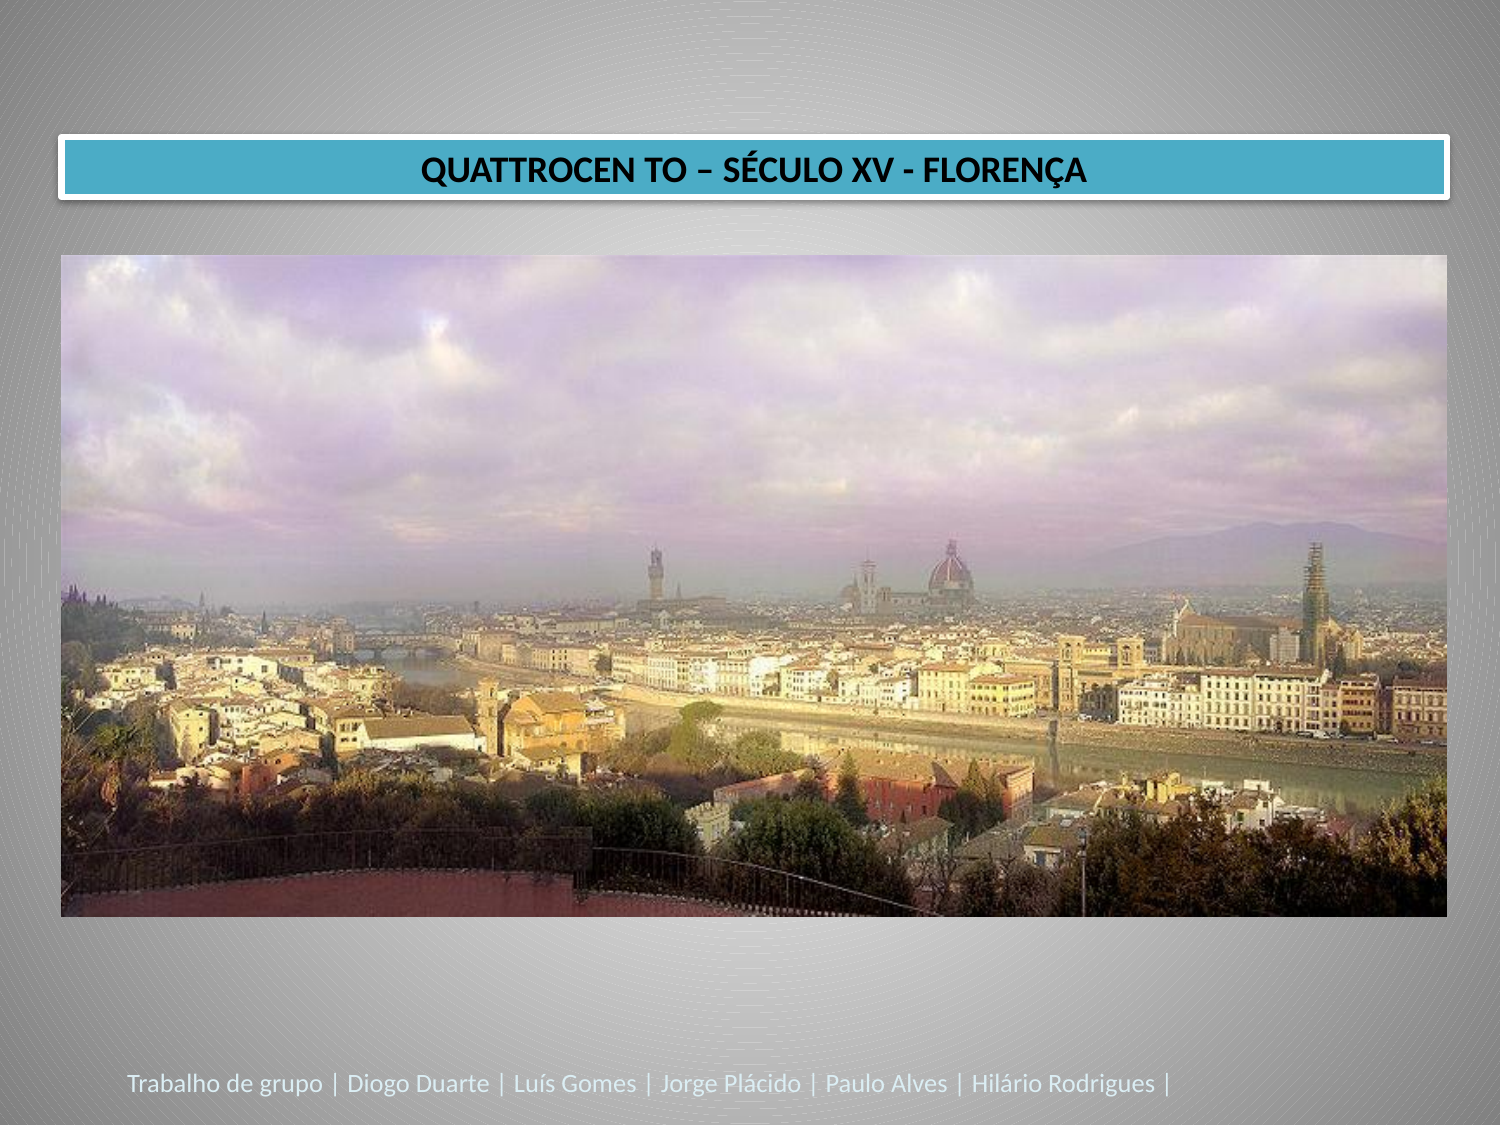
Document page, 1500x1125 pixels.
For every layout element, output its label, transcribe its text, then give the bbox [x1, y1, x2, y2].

text_box QUATTROCEN TO – SÉCULO XV - FLORENÇA [58, 134, 1450, 200]
text_box Trabalho de grupo | Diogo Duarte | Luís Gomes | Jorge Plácido | Paulo Alves | Hilário Rodrigues | [112, 1058, 1270, 1106]
picture [61, 255, 1448, 918]
